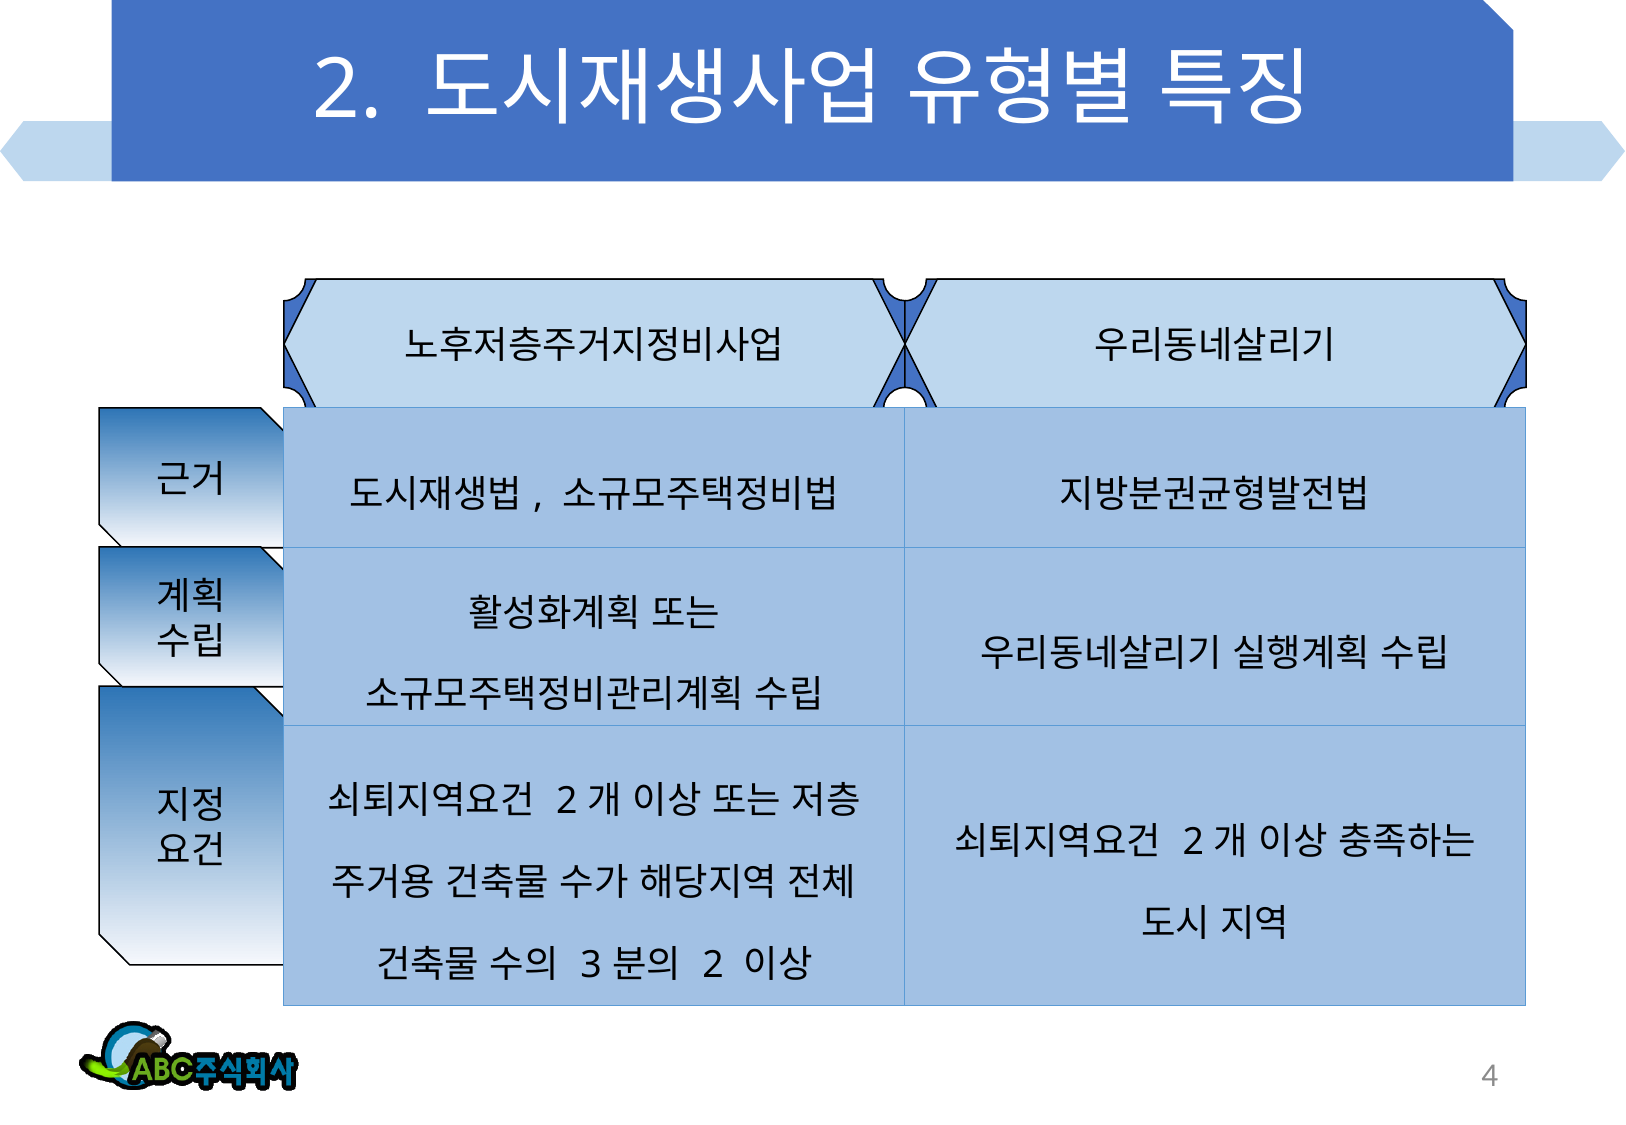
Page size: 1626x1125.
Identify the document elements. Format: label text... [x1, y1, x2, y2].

text_box 노후저층주거지정비사업 [282, 278, 903, 407]
slide_number 4 [1147, 1042, 1514, 1103]
text_box [282, 278, 315, 343]
picture [69, 1013, 305, 1096]
title 2. 도시재생사업 유형별 특징 [0, 0, 1625, 182]
table_cell 쇠퇴지역요건 2개 이상 또는 저층 주거용 건축물 수가 해당지역 전체 건축물 수의 3분의 2 이상 [284, 726, 904, 1005]
table_cell 활성화계획 또는 소규모주택정비관리계획 수립 [284, 548, 904, 725]
text_box [1495, 278, 1528, 343]
text_box [874, 278, 903, 335]
table_header 지방분권균형발전법 [905, 408, 1525, 547]
text_box 우리동네살리기 [903, 278, 1528, 407]
table_cell 쇠퇴지역요건 2개 이상 충족하는 도시 지역 [905, 726, 1525, 1005]
text_box [282, 345, 313, 407]
table_cell 우리동네살리기 실행계획 수립 [905, 548, 1525, 725]
text_box [876, 353, 903, 407]
text_box [903, 345, 934, 407]
text_box [1497, 345, 1528, 407]
text_box 계획 수립 [98, 545, 283, 688]
table_header 도시재생법, 소규모주택정비법 [284, 408, 904, 547]
text_box 근거 [98, 406, 283, 549]
text_box [903, 278, 936, 343]
text_box 지정 요건 [98, 685, 283, 966]
